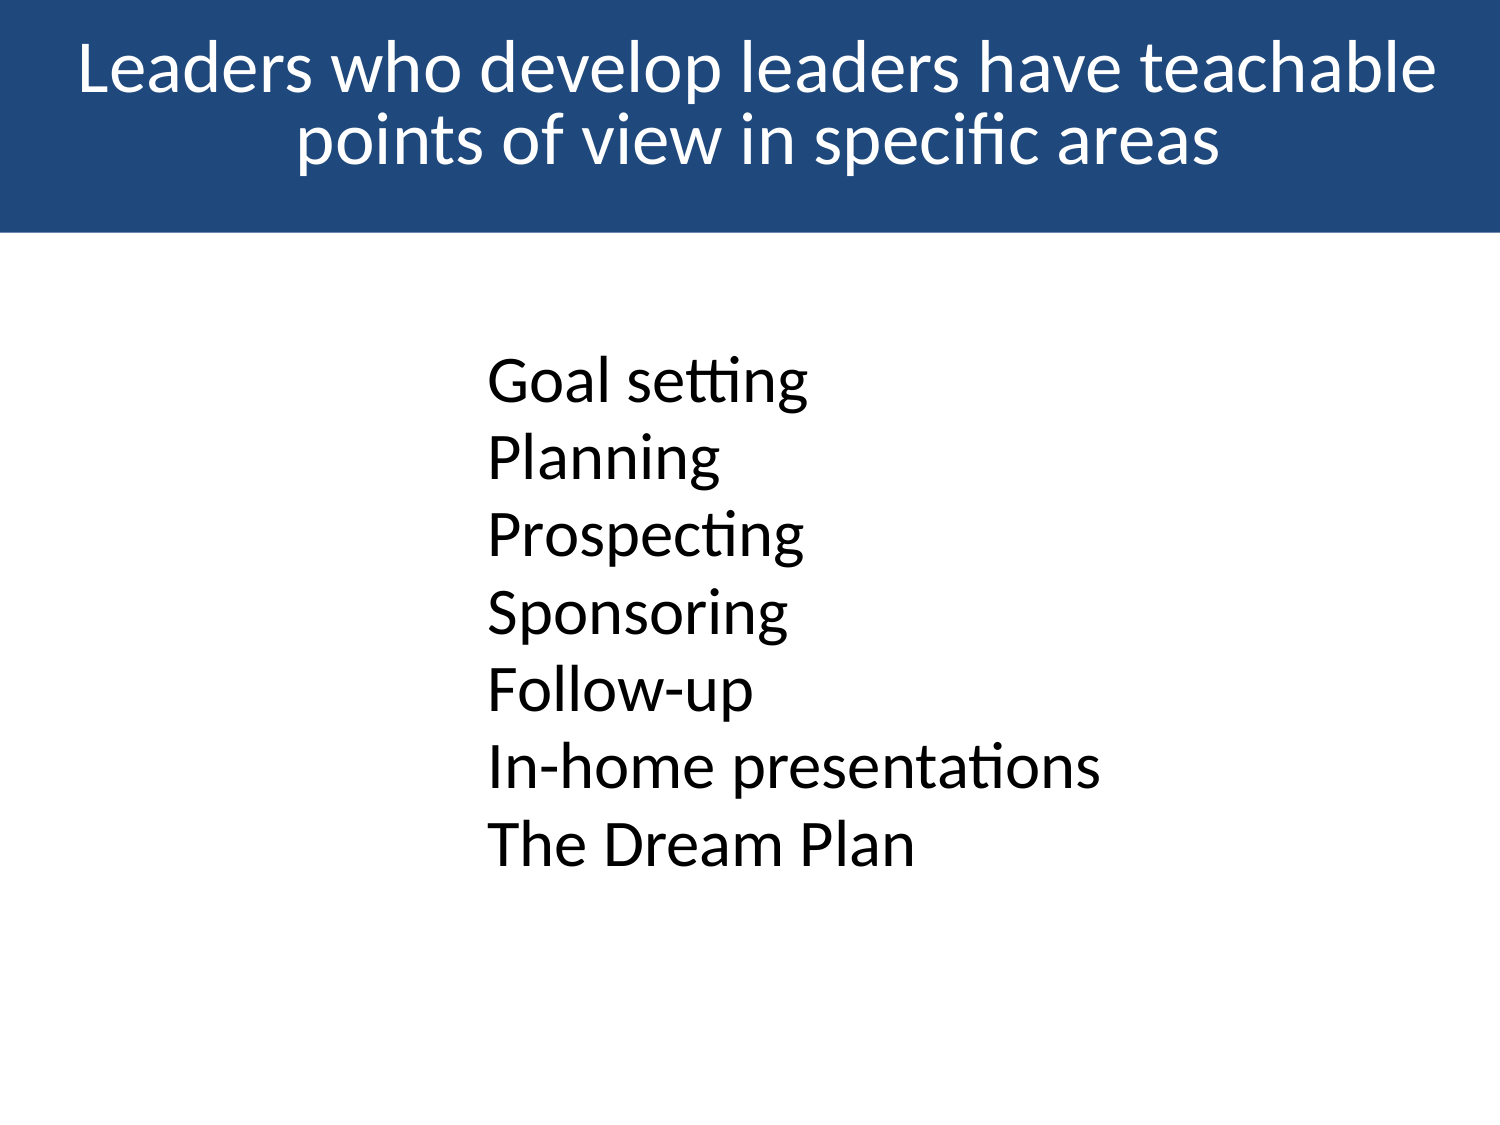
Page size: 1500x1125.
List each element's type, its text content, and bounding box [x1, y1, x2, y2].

list Goal setting Planning Prospecting Sponsoring Follow-up In-home presentations The Dream Plan [37, 249, 1438, 975]
title Leaders who develop leaders have teachable points of view in specific areas [0, 0, 1500, 233]
